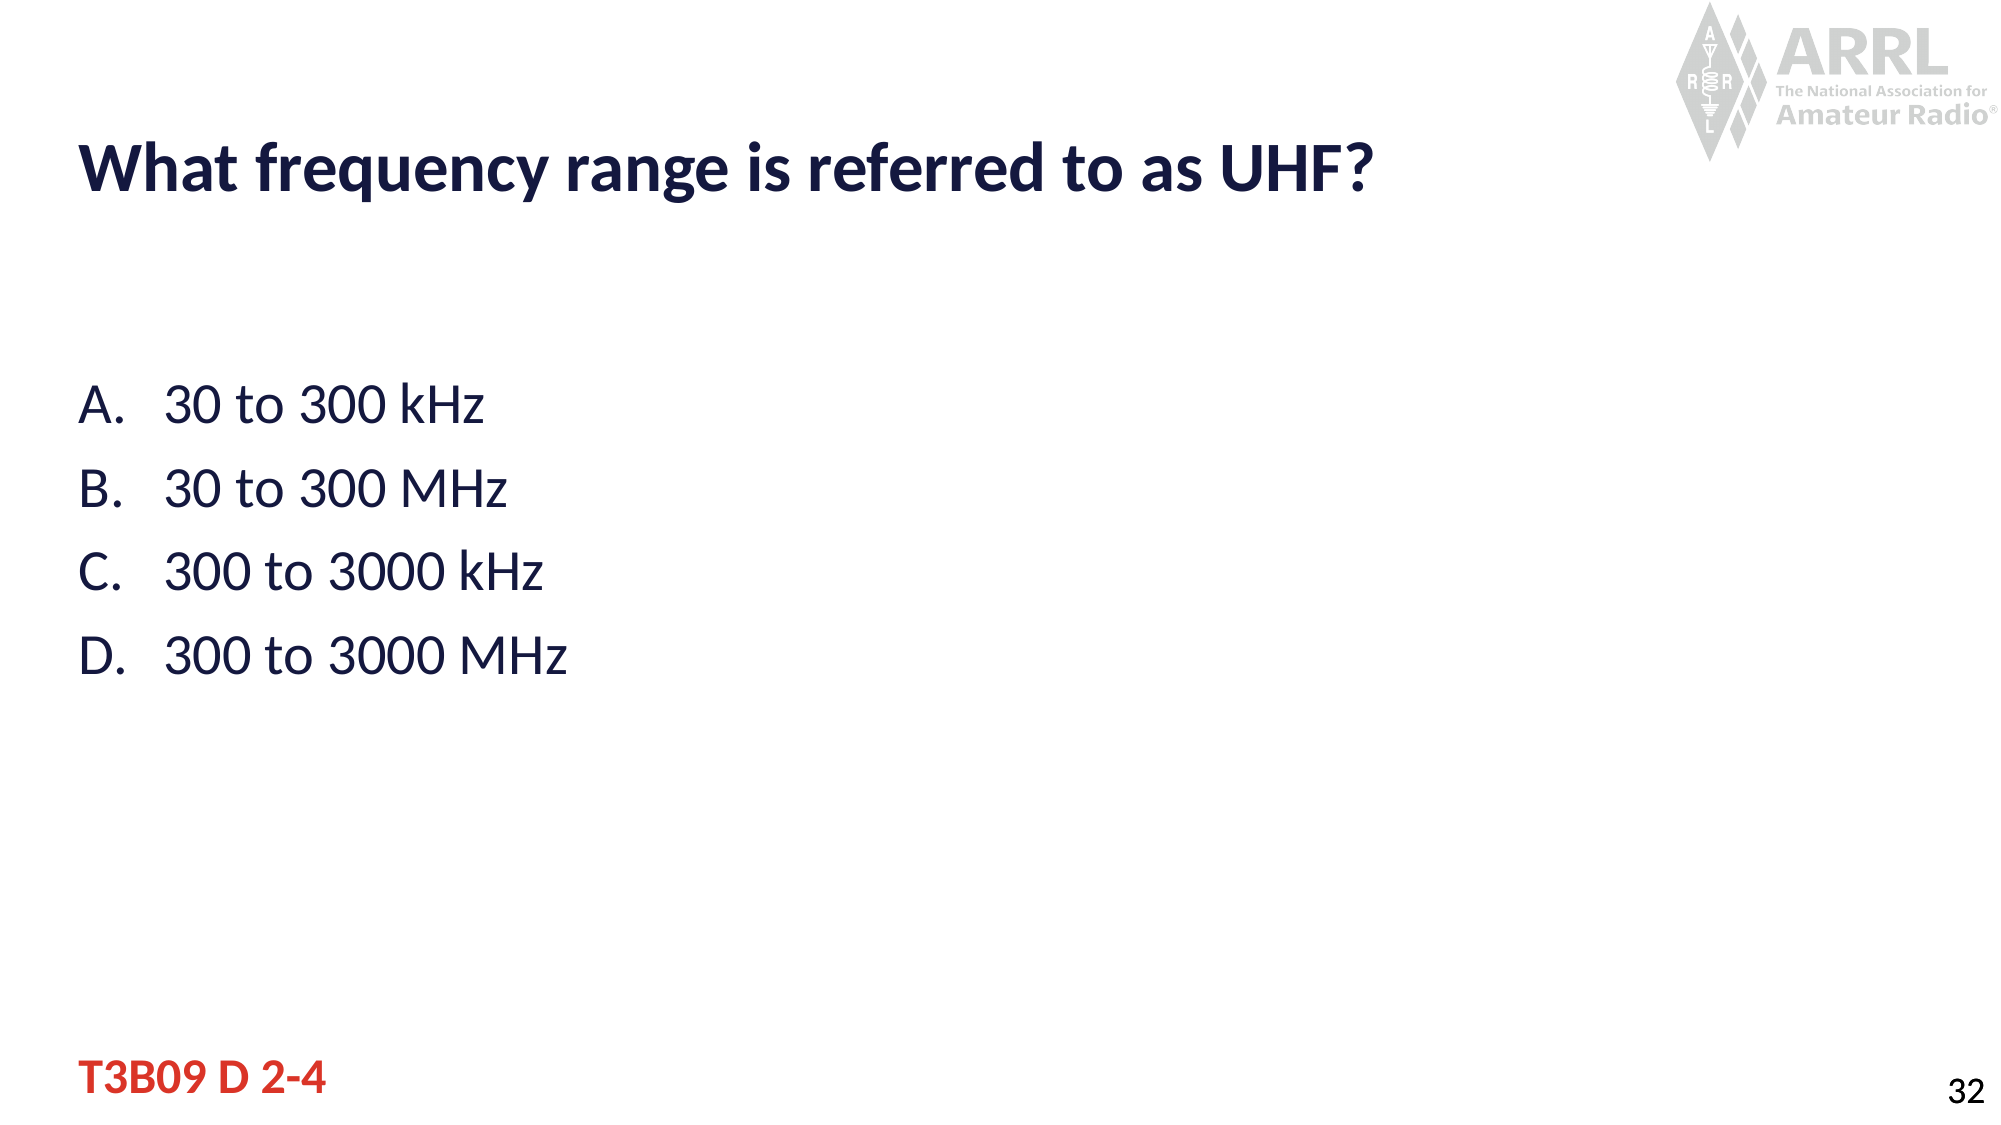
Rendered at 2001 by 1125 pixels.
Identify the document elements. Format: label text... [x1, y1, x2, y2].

list 30 to 300 kHz 30 to 300 MHz 300 to 3000 kHz 300 to 3000 MHz [63, 365, 1863, 989]
text_box T3B09 D 2-4 [63, 1036, 1737, 1112]
title What frequency range is referred to as UHF? [63, 59, 1863, 278]
picture [1674, 0, 2000, 164]
